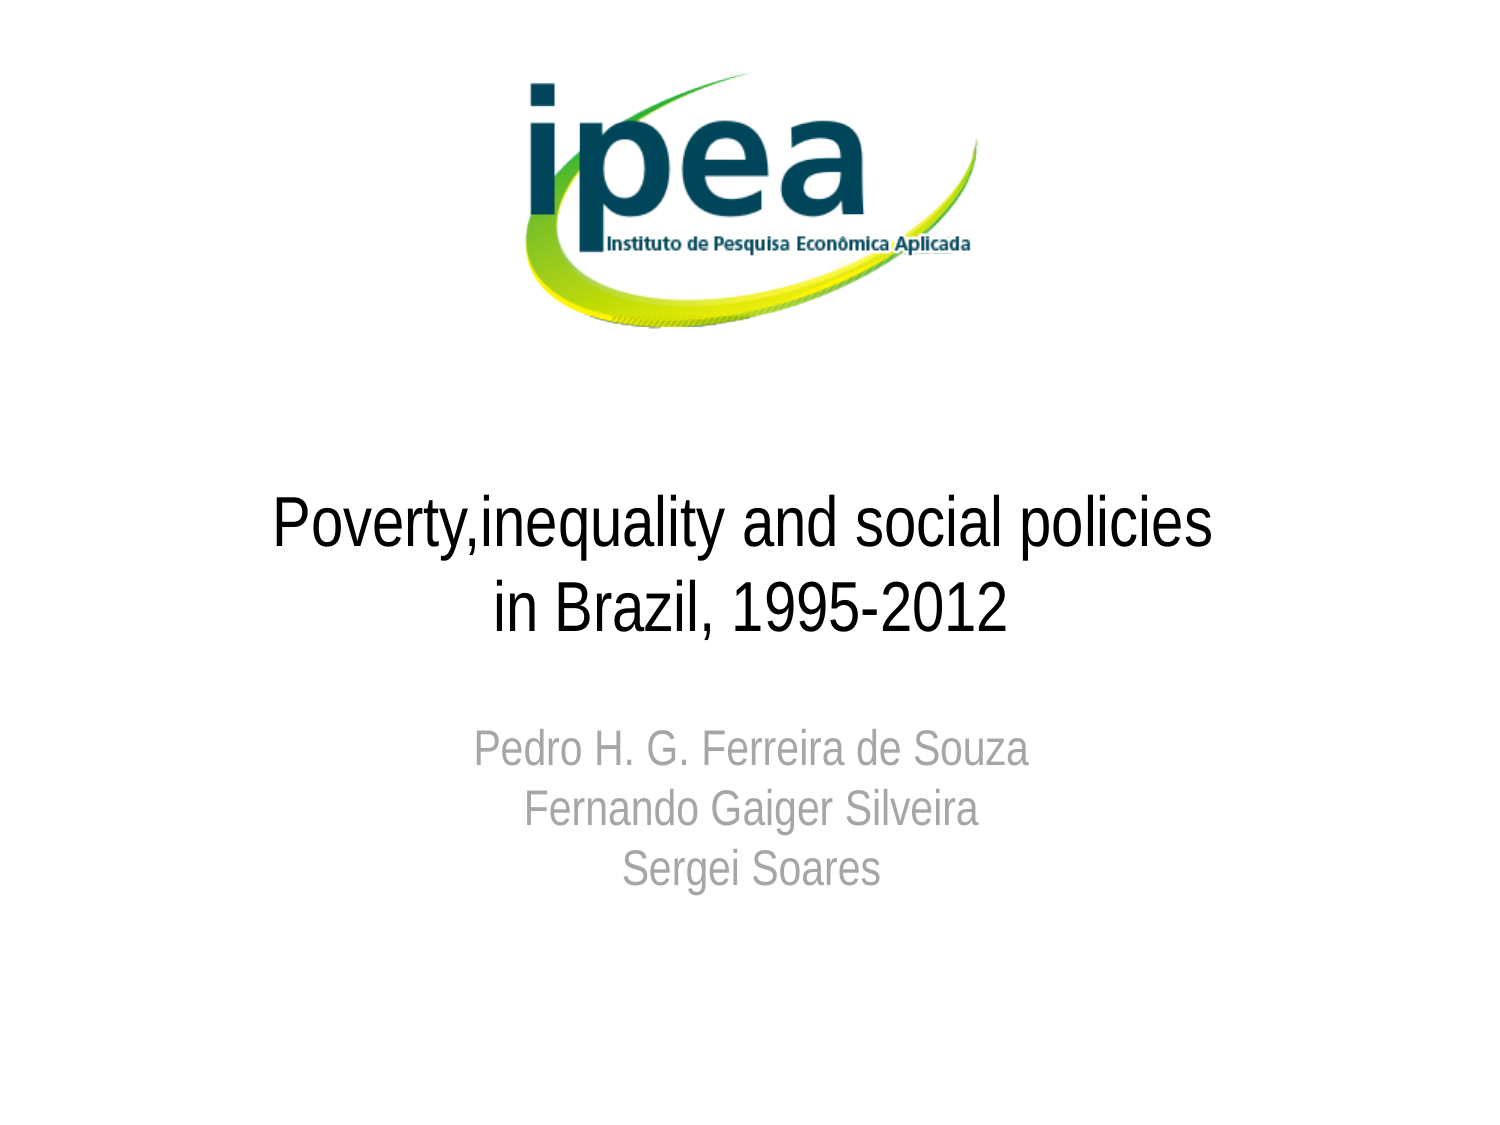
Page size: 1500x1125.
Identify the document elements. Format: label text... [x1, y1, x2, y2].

picture [525, 66, 978, 330]
text_box Poverty,inequality and social policies in Brazil, 1995-2012 Pedro H. G. Ferreira de Souza Fernando Gaiger Silveira Sergei Soares [257, 468, 1246, 903]
